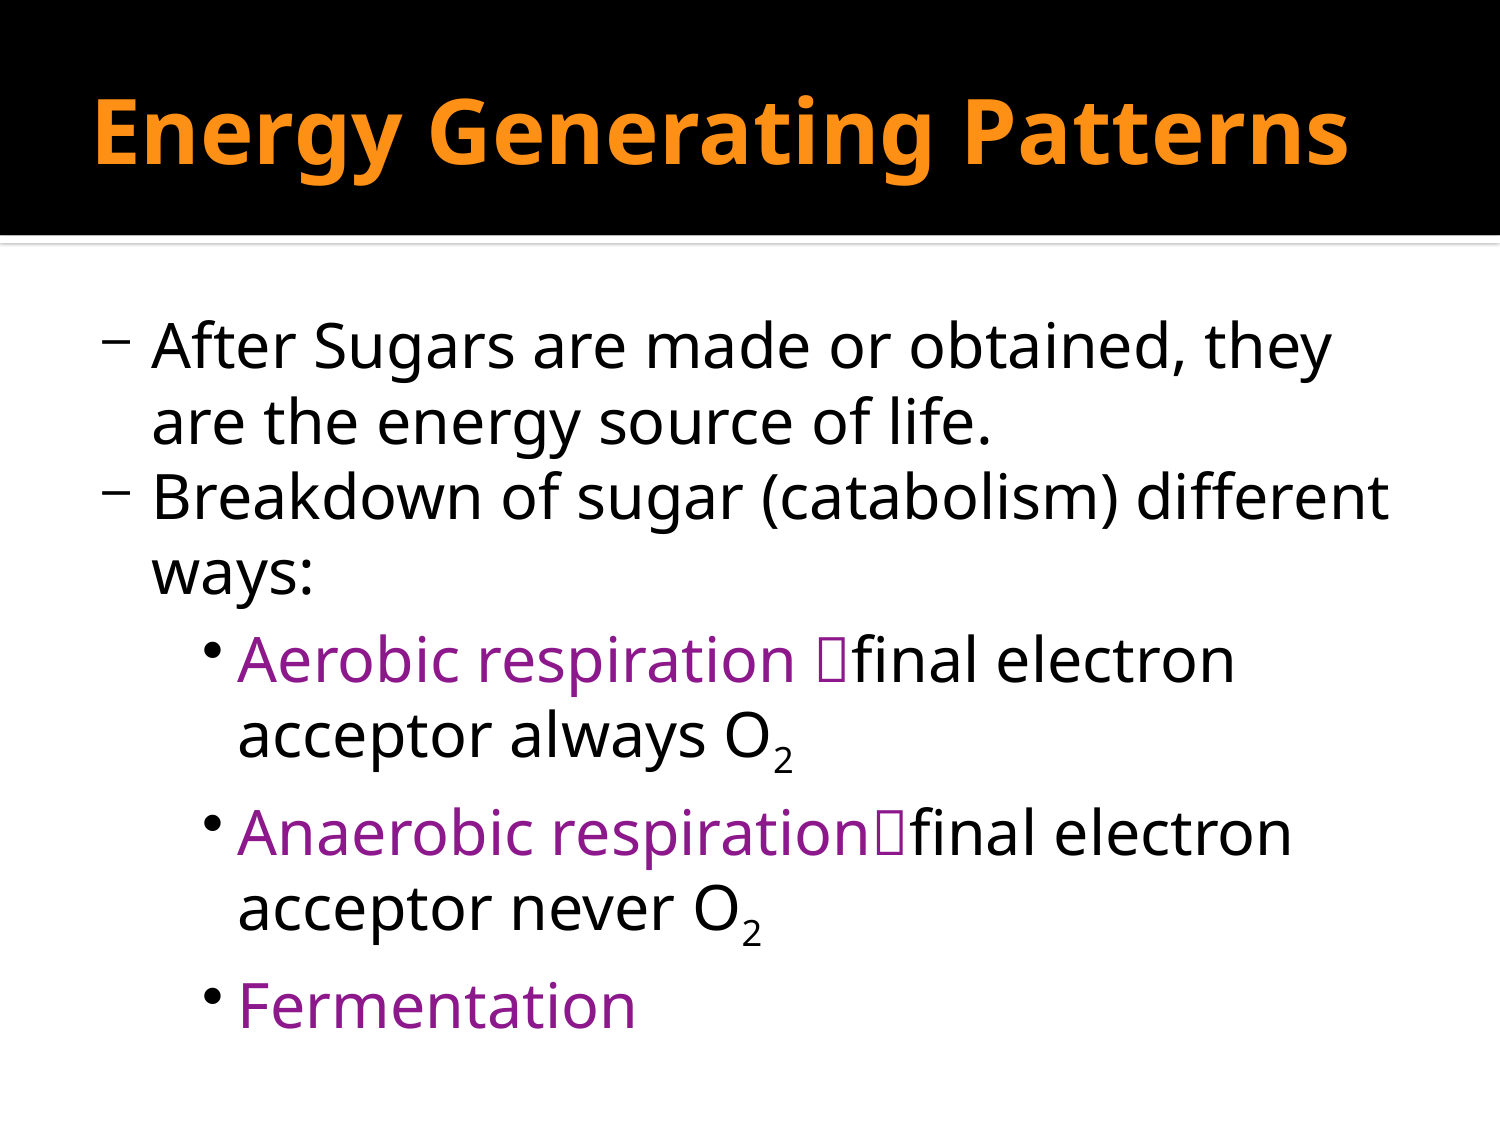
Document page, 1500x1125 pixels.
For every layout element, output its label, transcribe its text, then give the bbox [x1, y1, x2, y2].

list After Sugars are made or obtained, they are the energy source of life. Breakdown of sugar (catabolism) different ways: Aerobic respiration final electron acceptor always O2 Anaerobic respirationfinal electron acceptor never O2 Fermentation [75, 291, 1425, 1050]
title Energy Generating Patterns [75, 25, 1425, 231]
